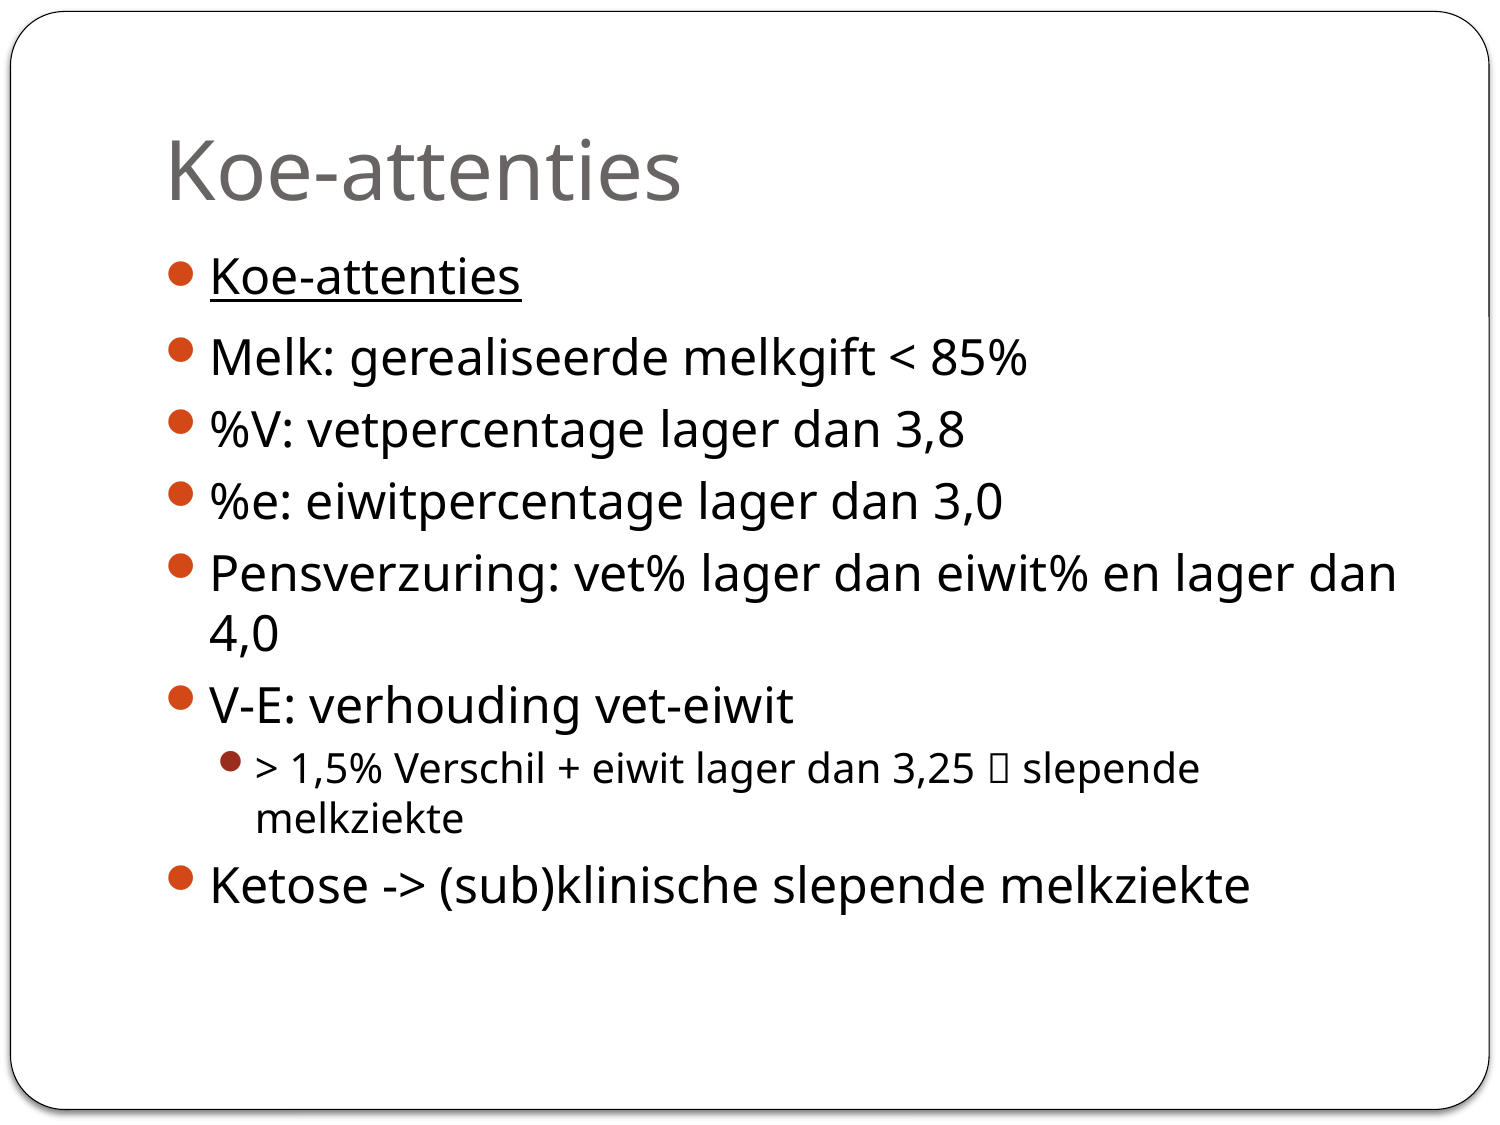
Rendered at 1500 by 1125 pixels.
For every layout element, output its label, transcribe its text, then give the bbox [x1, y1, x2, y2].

list Koe-attenties Melk: gerealiseerde melkgift < 85% %V: vetpercentage lager dan 3,8 %e: eiwitpercentage lager dan 3,0 Pensverzuring: vet% lager dan eiwit% en lager dan 4,0 V-E: verhouding vet-eiwit > 1,5% Verschil + eiwit lager dan 3,25  slepende melkziekte Ketose -> (sub)klinische slepende melkziekte [150, 237, 1425, 988]
title Koe-attenties [150, 45, 1425, 233]
